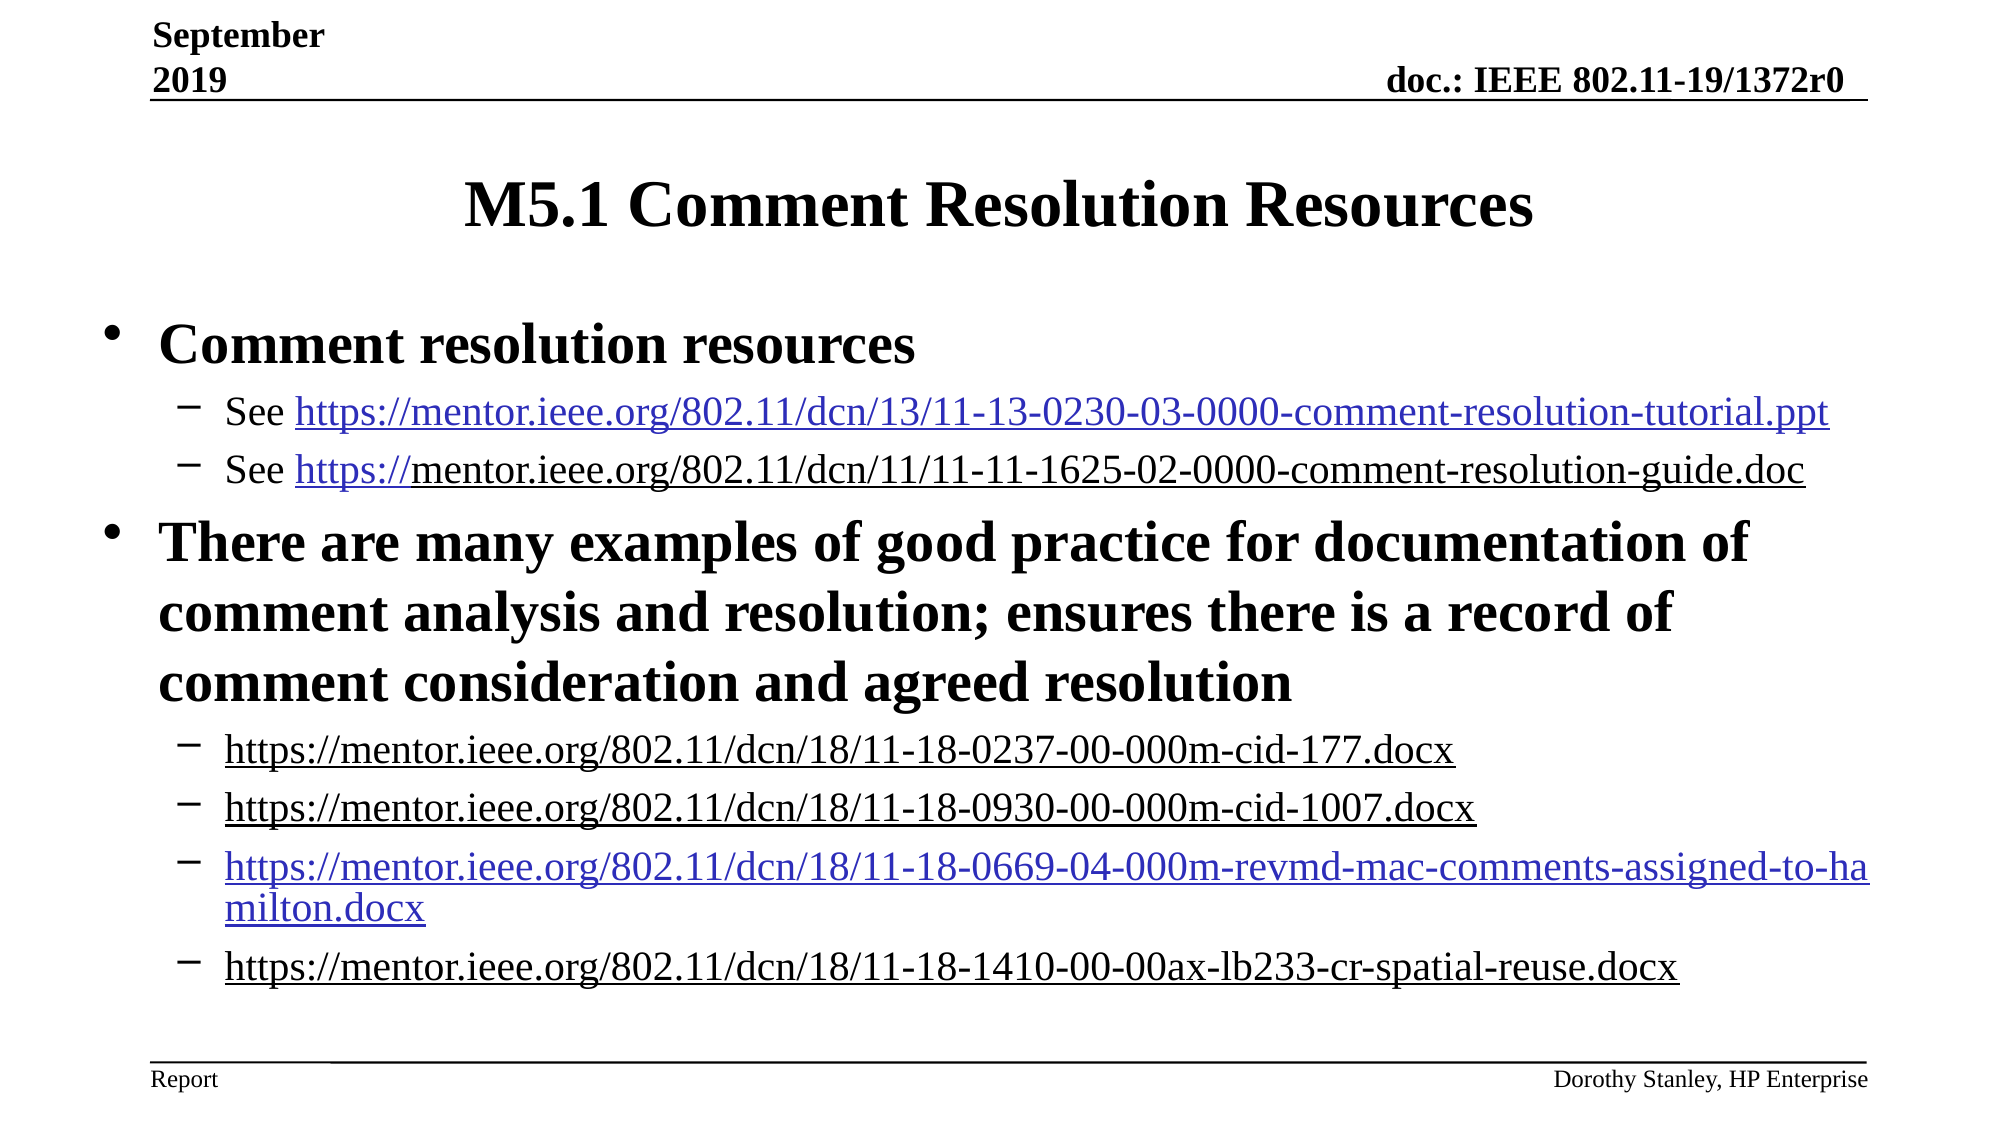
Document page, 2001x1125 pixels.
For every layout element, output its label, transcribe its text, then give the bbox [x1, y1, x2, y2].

footer Dorothy Stanley, HP Enterprise [1512, 1061, 1869, 1093]
list Comment resolution resources See https://mentor.ieee.org/802.11/dcn/13/11-13-0230-03-0000-comment-resolution-tutorial.ppt See https://mentor.ieee.org/802.11/dcn/11/11-11-1625-02-0000-comment-resolution-guide.doc There are many examples of good practice for documentation of comment analysis and resolution; ensures there is a record of comment consideration and agreed resolution https://mentor.ieee.org/802.11/dcn/18/11-18-0237-00-000m-cid-177.docx https://mentor.ieee.org/802.11/dcn/18/11-18-0930-00-000m-cid-1007.docx https://mentor.ieee.org/802.11/dcn/18/11-18-0669-04-000m-revmd-mac-comments-assigned-to-hamilton.docx https://mentor.ieee.org/802.11/dcn/18/11-18-1410-00-00ax-lb233-cr-spatial-reuse.docx [87, 297, 1913, 975]
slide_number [152, 54, 406, 101]
title M5.1 Comment Resolution Resources [150, 112, 1850, 288]
